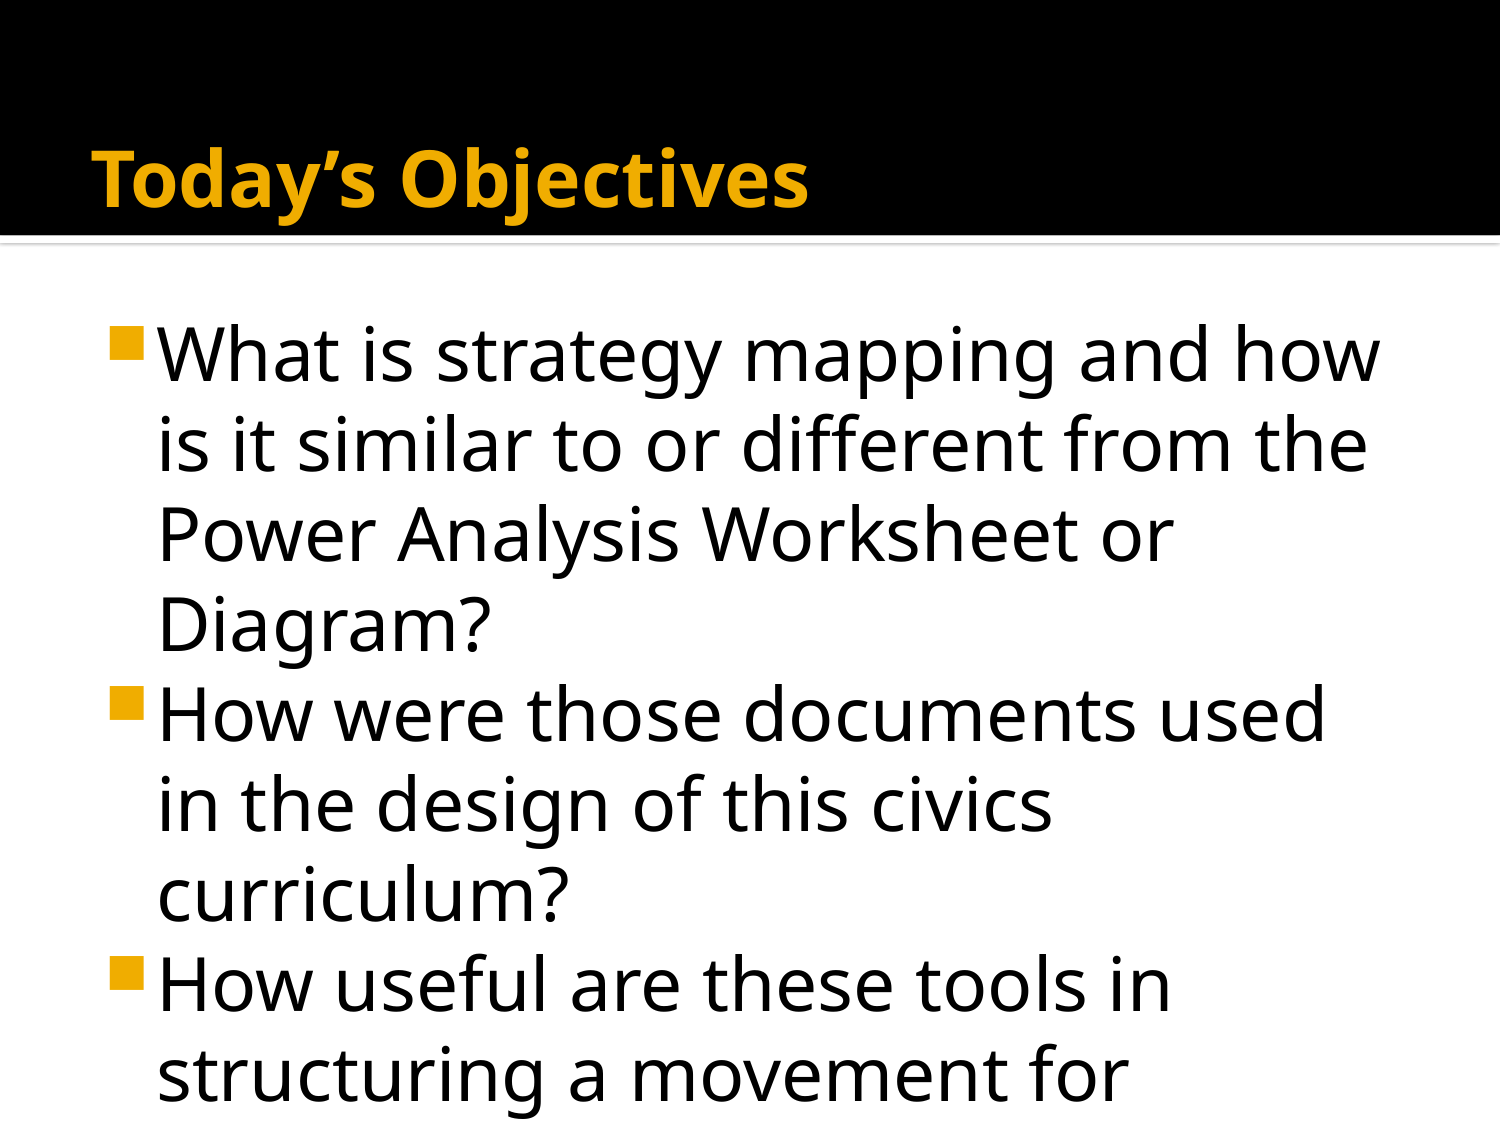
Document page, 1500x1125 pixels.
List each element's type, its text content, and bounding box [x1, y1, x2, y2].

list What is strategy mapping and how is it similar to or different from the Power Analysis Worksheet or Diagram? How were those documents used in the design of this civics curriculum? How useful are these tools in structuring a movement for change? [75, 291, 1425, 1050]
title Today’s Objectives [75, 25, 1425, 231]
